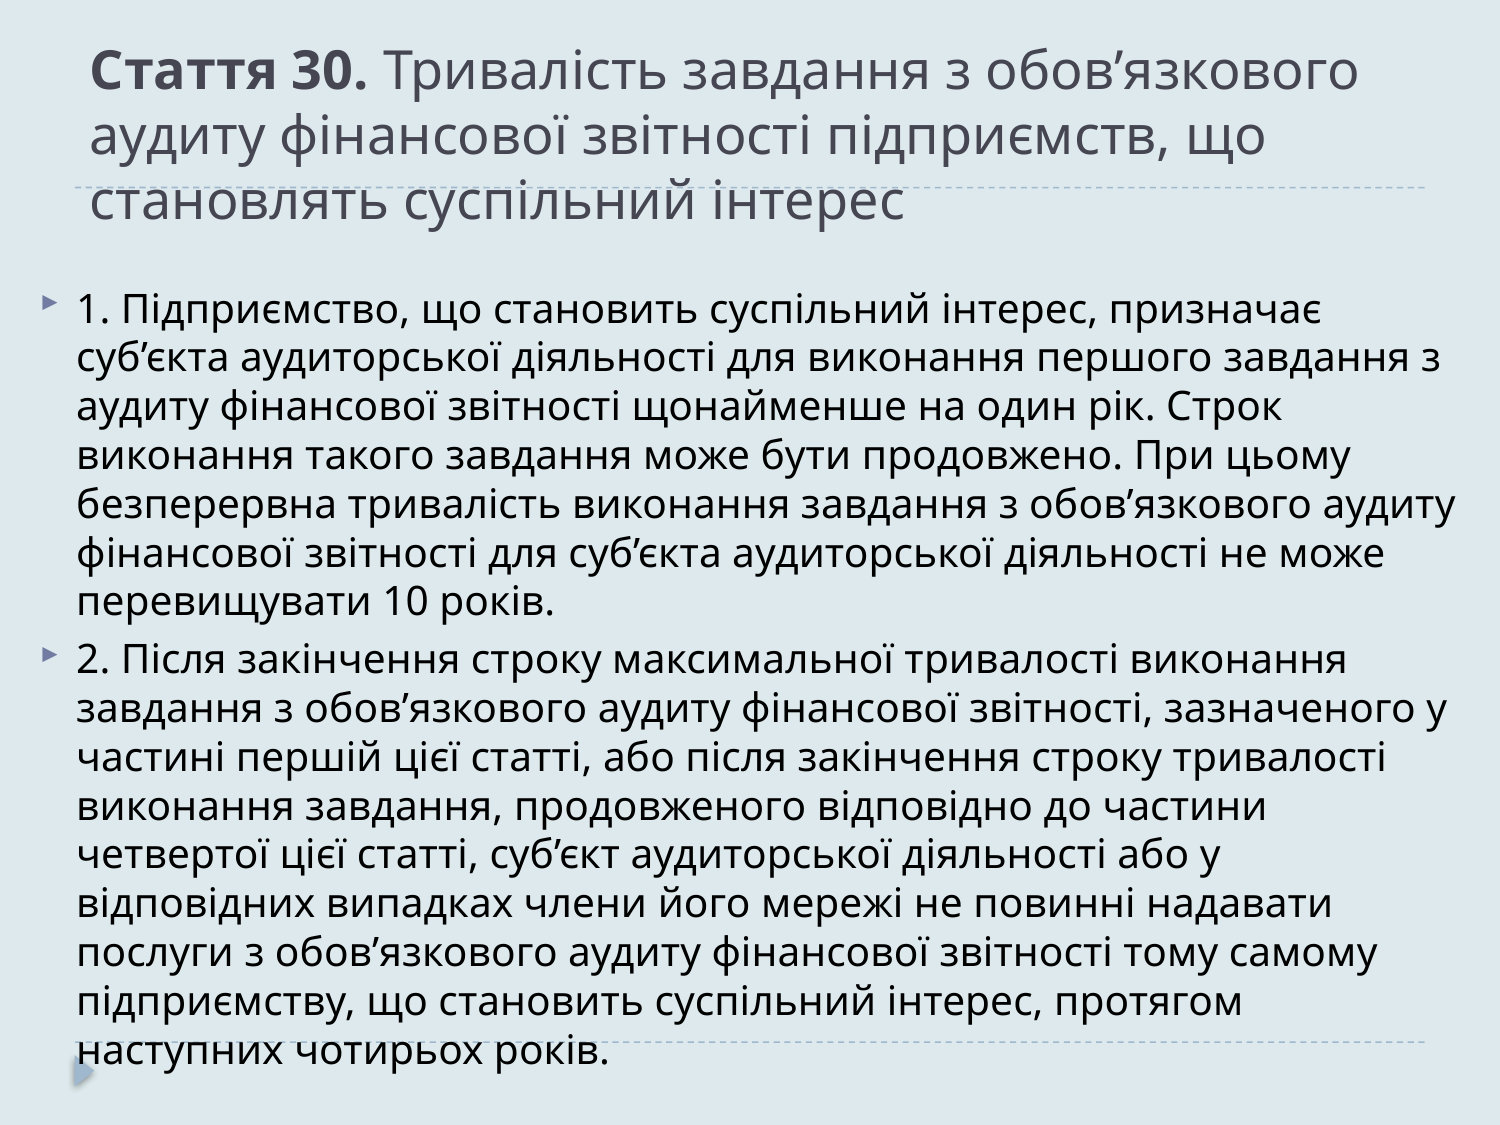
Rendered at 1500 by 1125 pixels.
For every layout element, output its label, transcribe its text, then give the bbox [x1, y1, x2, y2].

list 1. Підприємство, що становить суспільний інтерес, призначає суб’єкта аудиторської діяльності для виконання першого завдання з аудиту фінансової звітності щонайменше на один рік. Строк виконання такого завдання може бути продовжено. При цьому безперервна тривалість виконання завдання з обов’язкового аудиту фінансової звітності для суб’єкта аудиторської діяльності не може перевищувати 10 років. 2. Після закінчення строку максимальної тривалості виконання завдання з обов’язкового аудиту фінансової звітності, зазначеного у частині першій цієї статті, або після закінчення строку тривалості виконання завдання, продовженого відповідно до частини четвертої цієї статті, суб’єкт аудиторської діяльності або у відповідних випадках члени його мережі не повинні надавати послуги з обов’язкового аудиту фінансової звітності тому самому підприємству, що становить суспільний інтерес, протягом наступних чотирьох років. [24, 275, 1475, 1088]
title Стаття 30. Тривалість завдання з обов’язкового аудиту фінансової звітності підприємств, що становлять суспільний інтерес [75, 24, 1450, 238]
